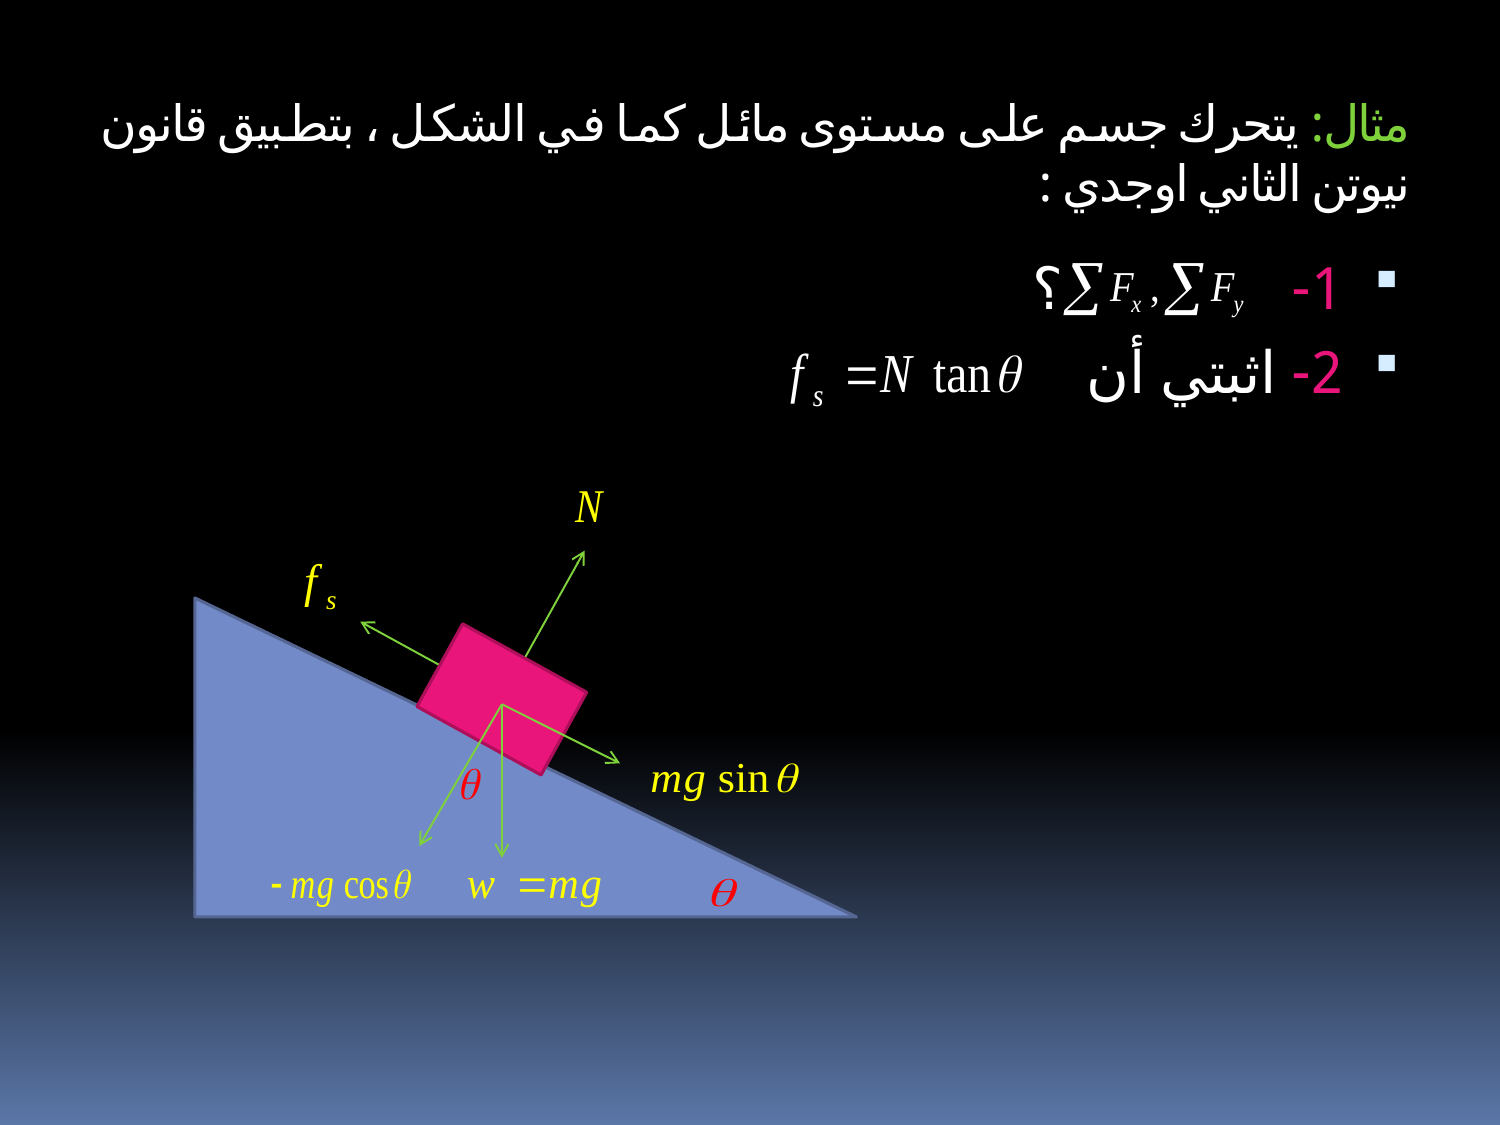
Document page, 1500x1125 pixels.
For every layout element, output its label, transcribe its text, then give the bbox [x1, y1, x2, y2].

text_box [756, 866, 858, 919]
text_box [421, 622, 589, 695]
text_box [511, 773, 744, 919]
title مثال: يتحرك جسم على مستوى مائل كما في الشكل ، بتطبيق قانون نيوتن الثاني اوجدي : [75, 83, 1425, 234]
text_box [193, 596, 410, 919]
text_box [418, 703, 493, 847]
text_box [702, 869, 748, 918]
list 1- ؟ 2- اثبتي أن [76, 243, 1427, 1033]
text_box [359, 621, 441, 666]
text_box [297, 550, 349, 622]
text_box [465, 869, 619, 918]
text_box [783, 337, 1034, 421]
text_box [643, 753, 810, 811]
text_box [511, 703, 621, 764]
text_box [1057, 254, 1259, 327]
text_box [534, 773, 544, 777]
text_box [568, 479, 621, 535]
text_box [454, 757, 489, 812]
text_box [524, 550, 586, 659]
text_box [265, 859, 421, 918]
text_box [430, 856, 493, 919]
